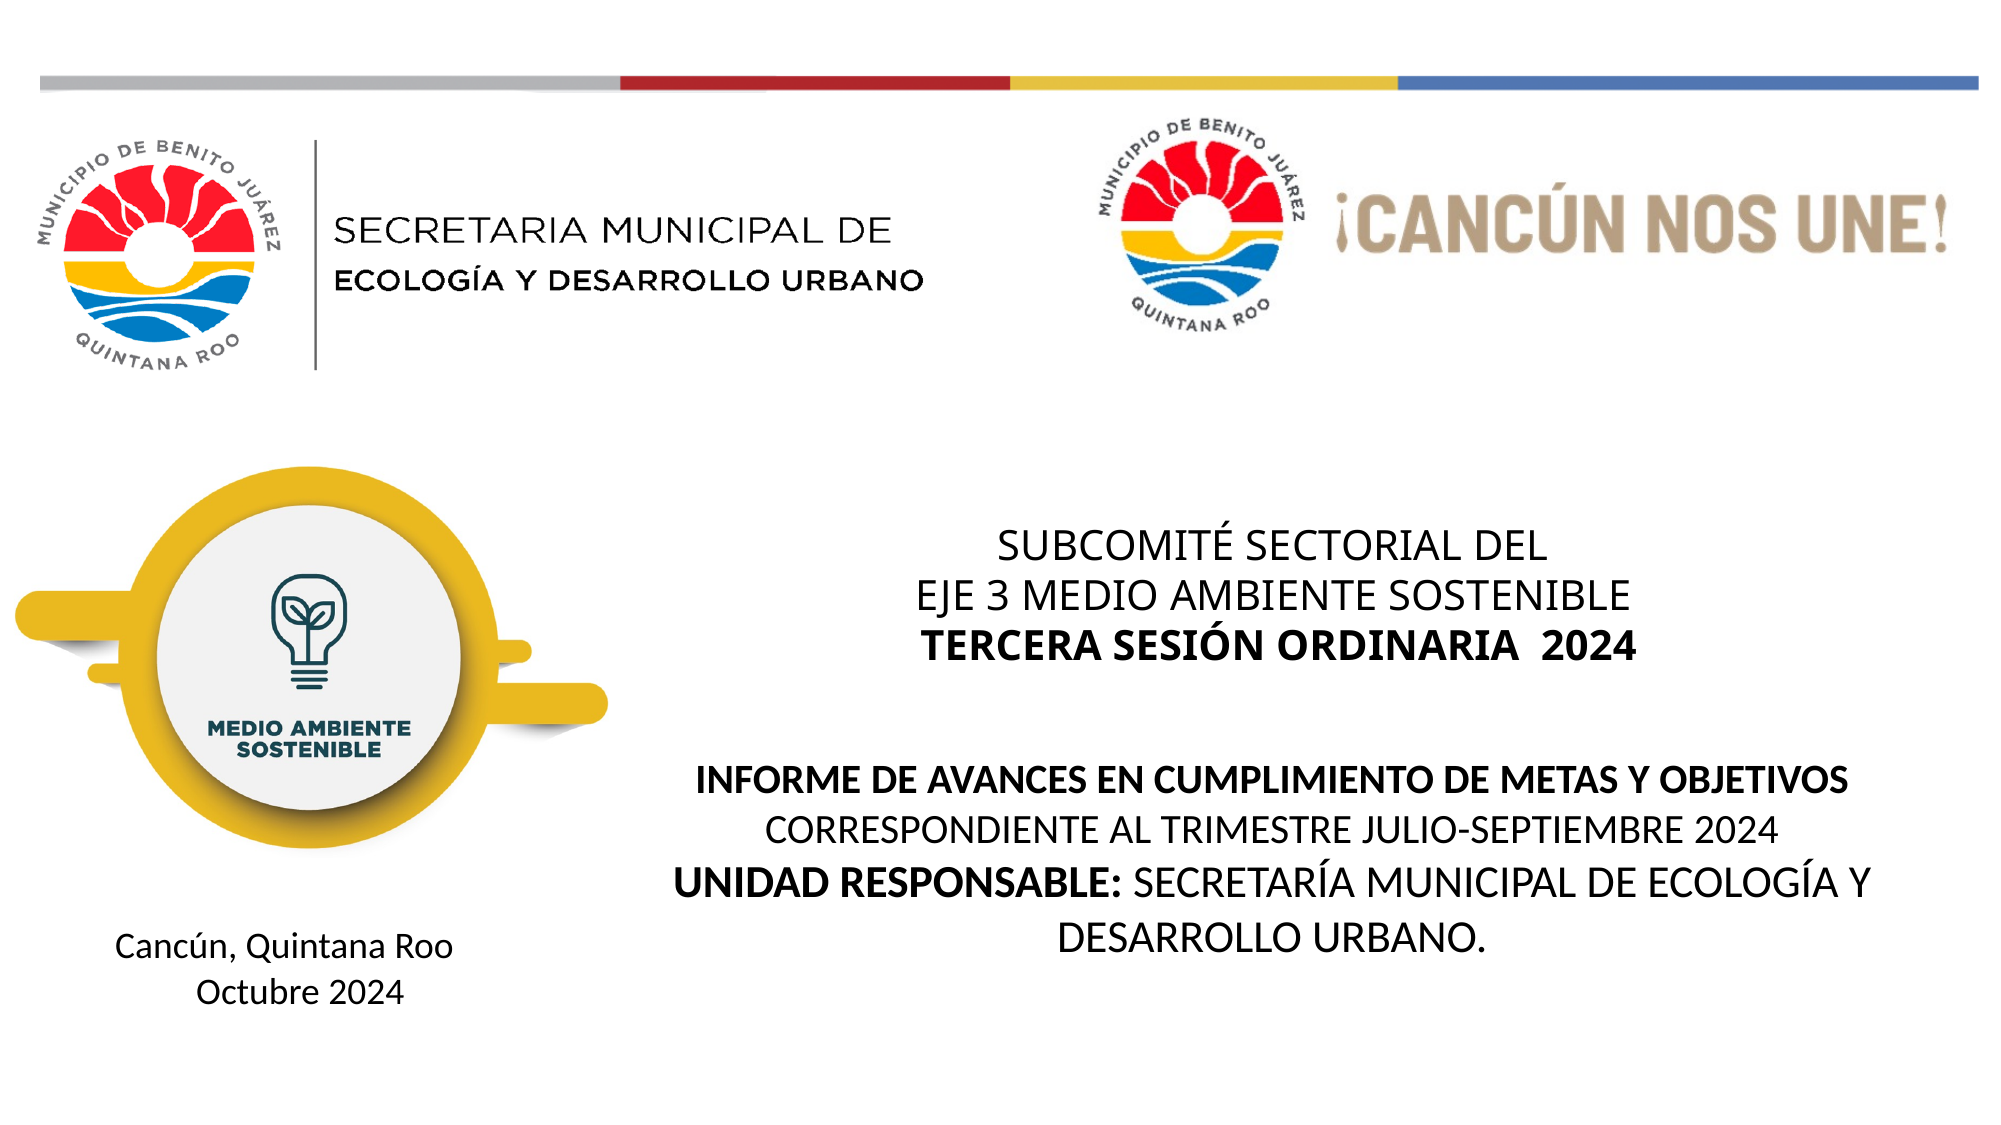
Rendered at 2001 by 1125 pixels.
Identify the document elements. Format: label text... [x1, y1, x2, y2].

text_box Cancún, Quintana Roo [100, 913, 469, 974]
picture [5, 35, 1980, 858]
text_box Octubre 2024 [181, 974, 420, 1019]
text_box SUBCOMITÉ SECTORIAL DEL EJE 3 MEDIO AMBIENTE SOSTENIBLE TERCERA SESIÓN ORDINARIA 2024 [618, 511, 1995, 732]
text_box INFORME DE AVANCES EN CUMPLIMIENTO DE METAS Y OBJETIVOS CORRESPONDIENTE AL TRIMESTRE JULIO-SEPTIEMBRE 2024 UNIDAD RESPONSABLE: SECRETARÍA MUNICIPAL DE ECOLOGÍA Y DESARROLLO URBANO. [592, 744, 1953, 970]
